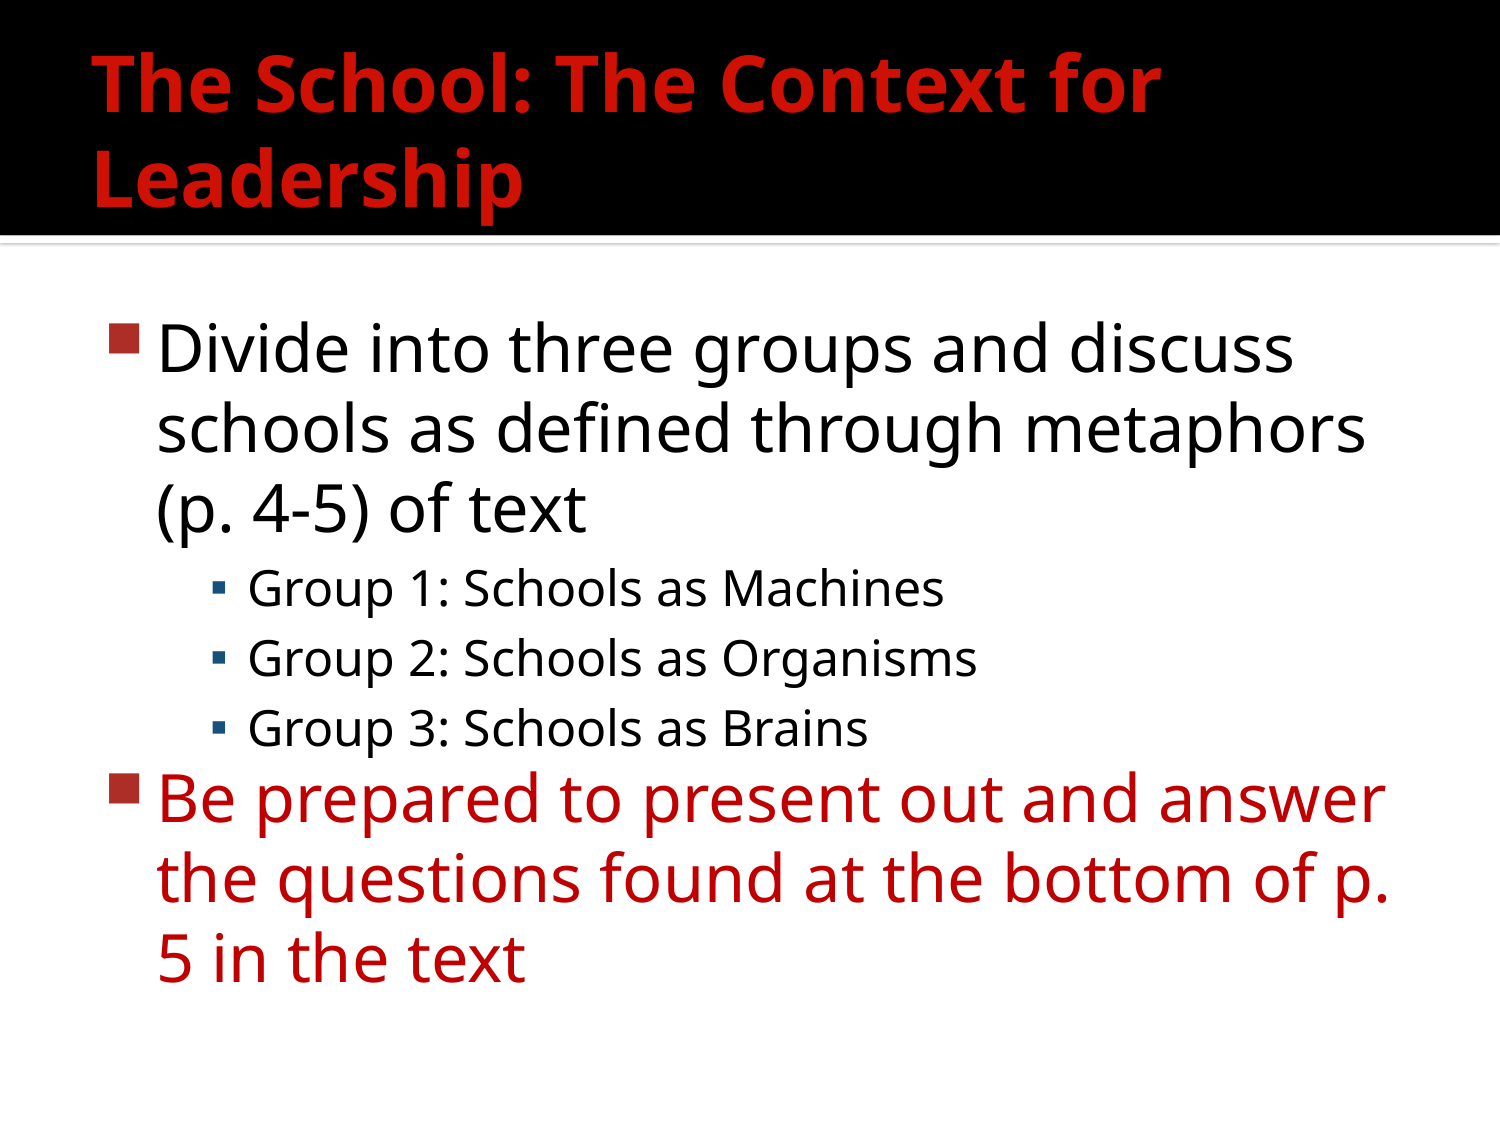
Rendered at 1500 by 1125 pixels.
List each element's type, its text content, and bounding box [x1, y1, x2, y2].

list Divide into three groups and discuss schools as defined through metaphors (p. 4-5) of text Group 1: Schools as Machines Group 2: Schools as Organisms Group 3: Schools as Brains Be prepared to present out and answer the questions found at the bottom of p. 5 in the text [75, 291, 1425, 1050]
title The School: The Context for Leadership [75, 25, 1425, 231]
